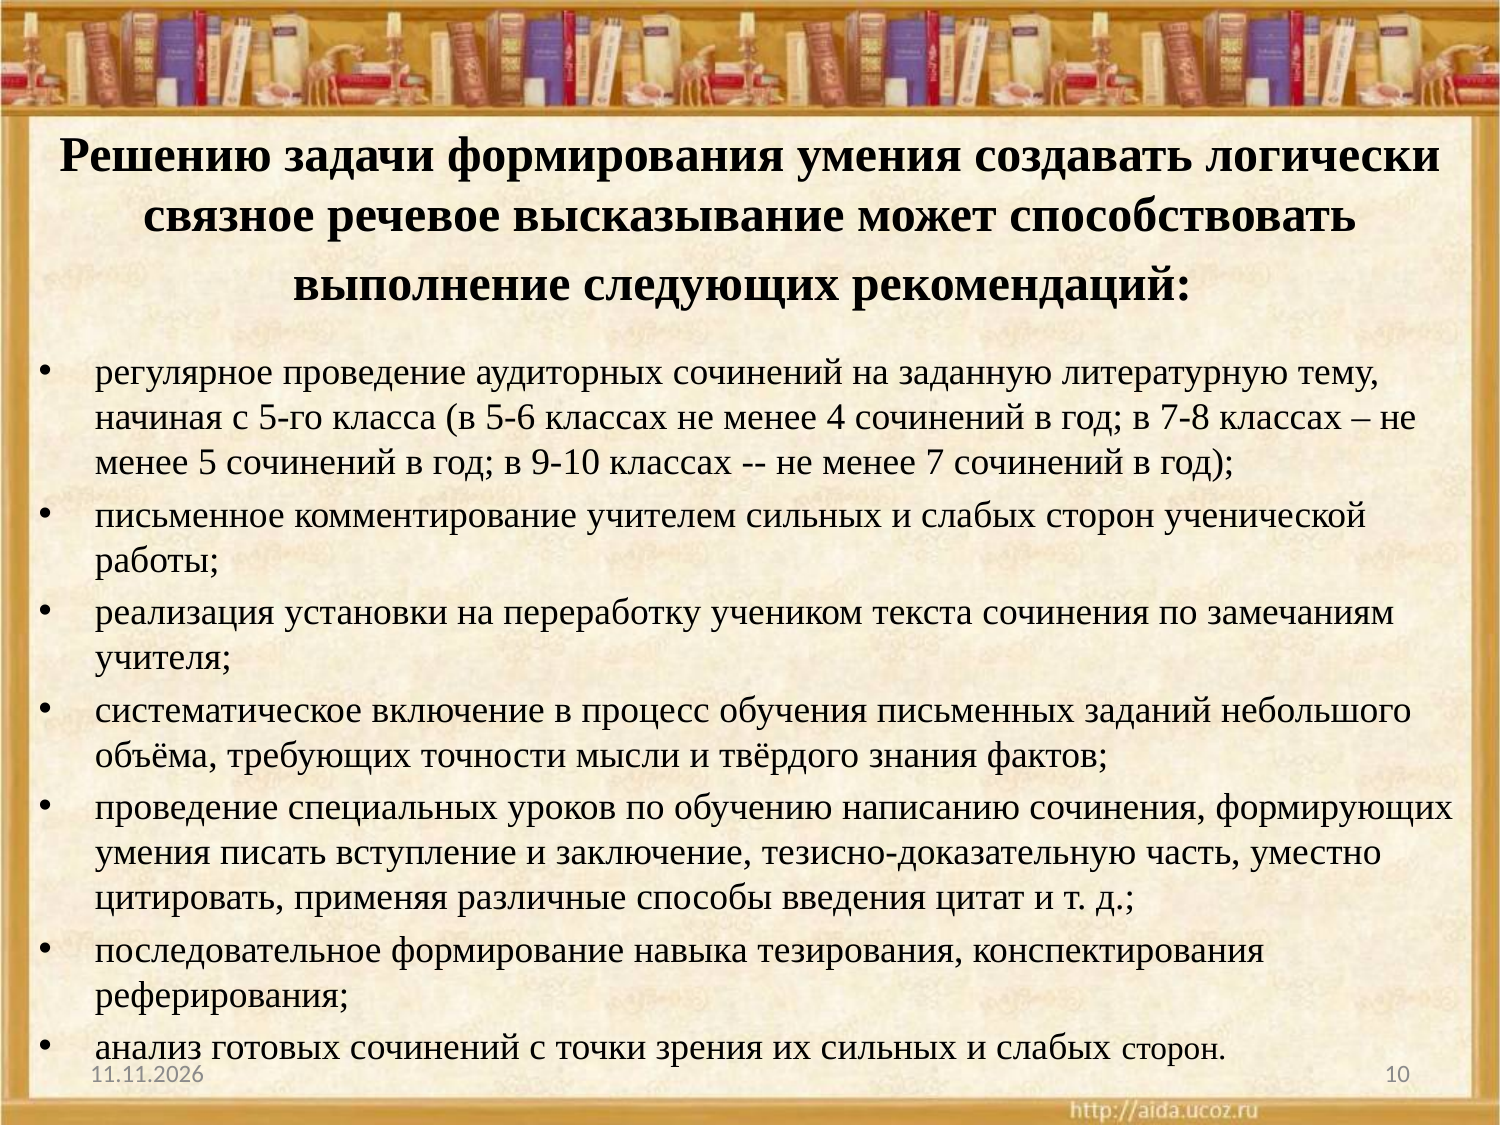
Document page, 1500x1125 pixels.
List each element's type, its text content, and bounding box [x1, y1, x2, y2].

picture [0, 0, 1500, 1125]
slide_number 10 [1074, 1042, 1425, 1103]
list регулярное проведение аудиторных сочинений на заданную литературную тему, начиная с 5-го класса (в 5-6 классах не менее 4 сочинений в год; в 7-8 классах – не менее 5 сочинений в год; в 9-10 классах -- не менее 7 сочинений в год); письменное комментирование учителем сильных и слабых сторон ученической работы; реализация установки на переработку учеником текста сочинения по замечаниям учителя; систематическое включение в процесс обучения письменных заданий небольшого объёма, требующих точности мысли и твёрдого знания фактов; проведение специальных уроков по обучению написанию сочинения, формирующих умения писать вступление и заключение, тезисно-доказательную часть, уместно цитировать, применяя различные способы введения цитат и т. д.; последовательное формирование навыка тезирования, конспектирования реферирования; анализ готовых сочинений с точки зрения их сильных и слабых сторон. [23, 339, 1477, 1005]
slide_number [75, 1042, 425, 1103]
title Решению задачи формирования умения создавать логически связное речевое высказывание может способствовать выполнение следующих рекомендаций: [23, 164, 1477, 339]
